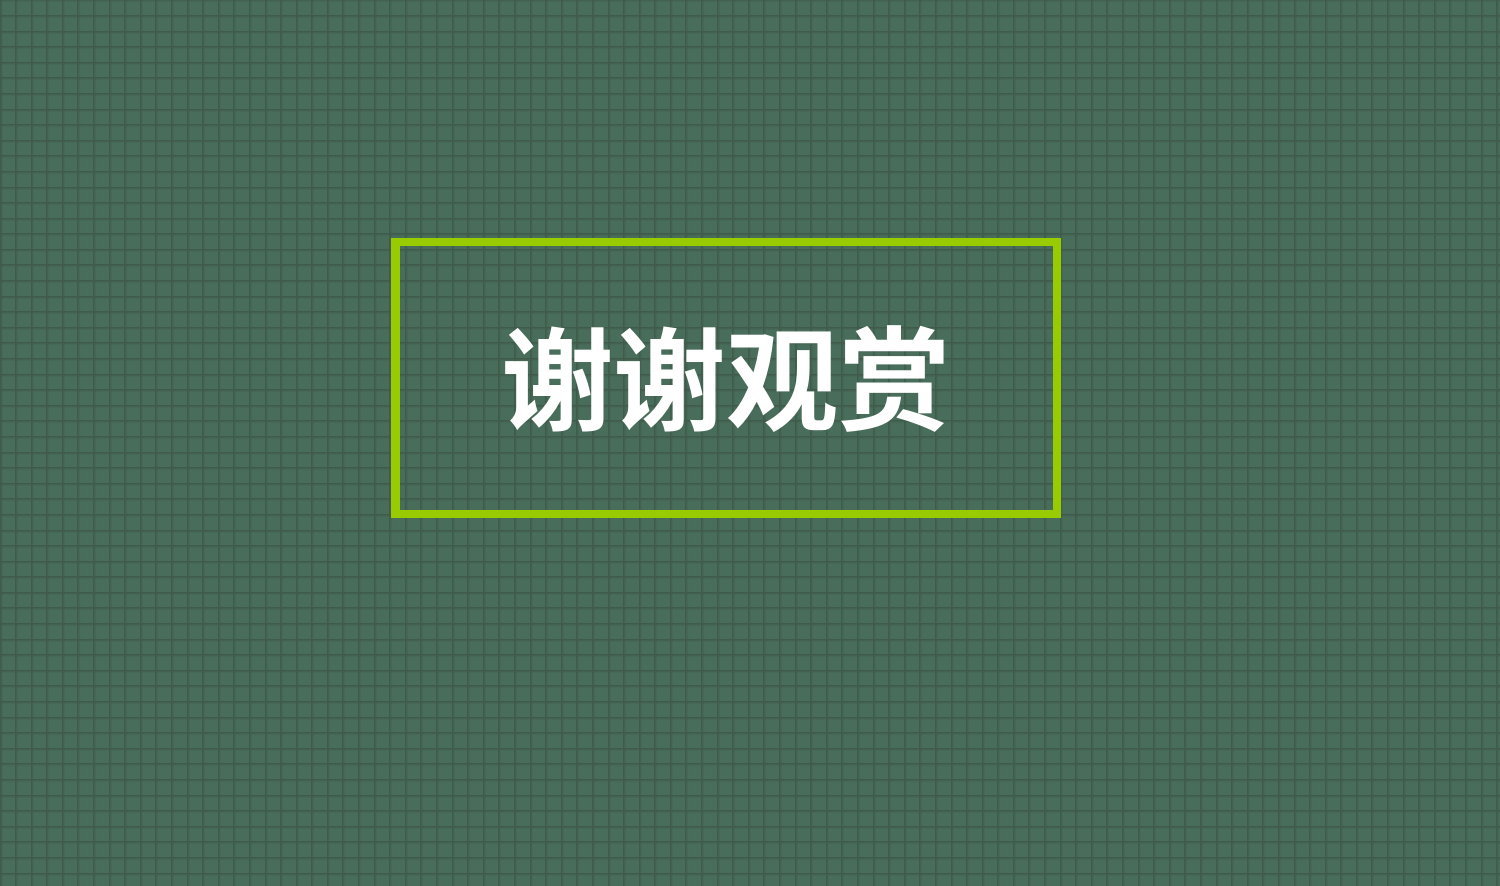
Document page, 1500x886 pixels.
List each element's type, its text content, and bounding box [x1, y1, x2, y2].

picture [0, 0, 1500, 886]
text_box 谢谢观赏 [395, 242, 1058, 514]
